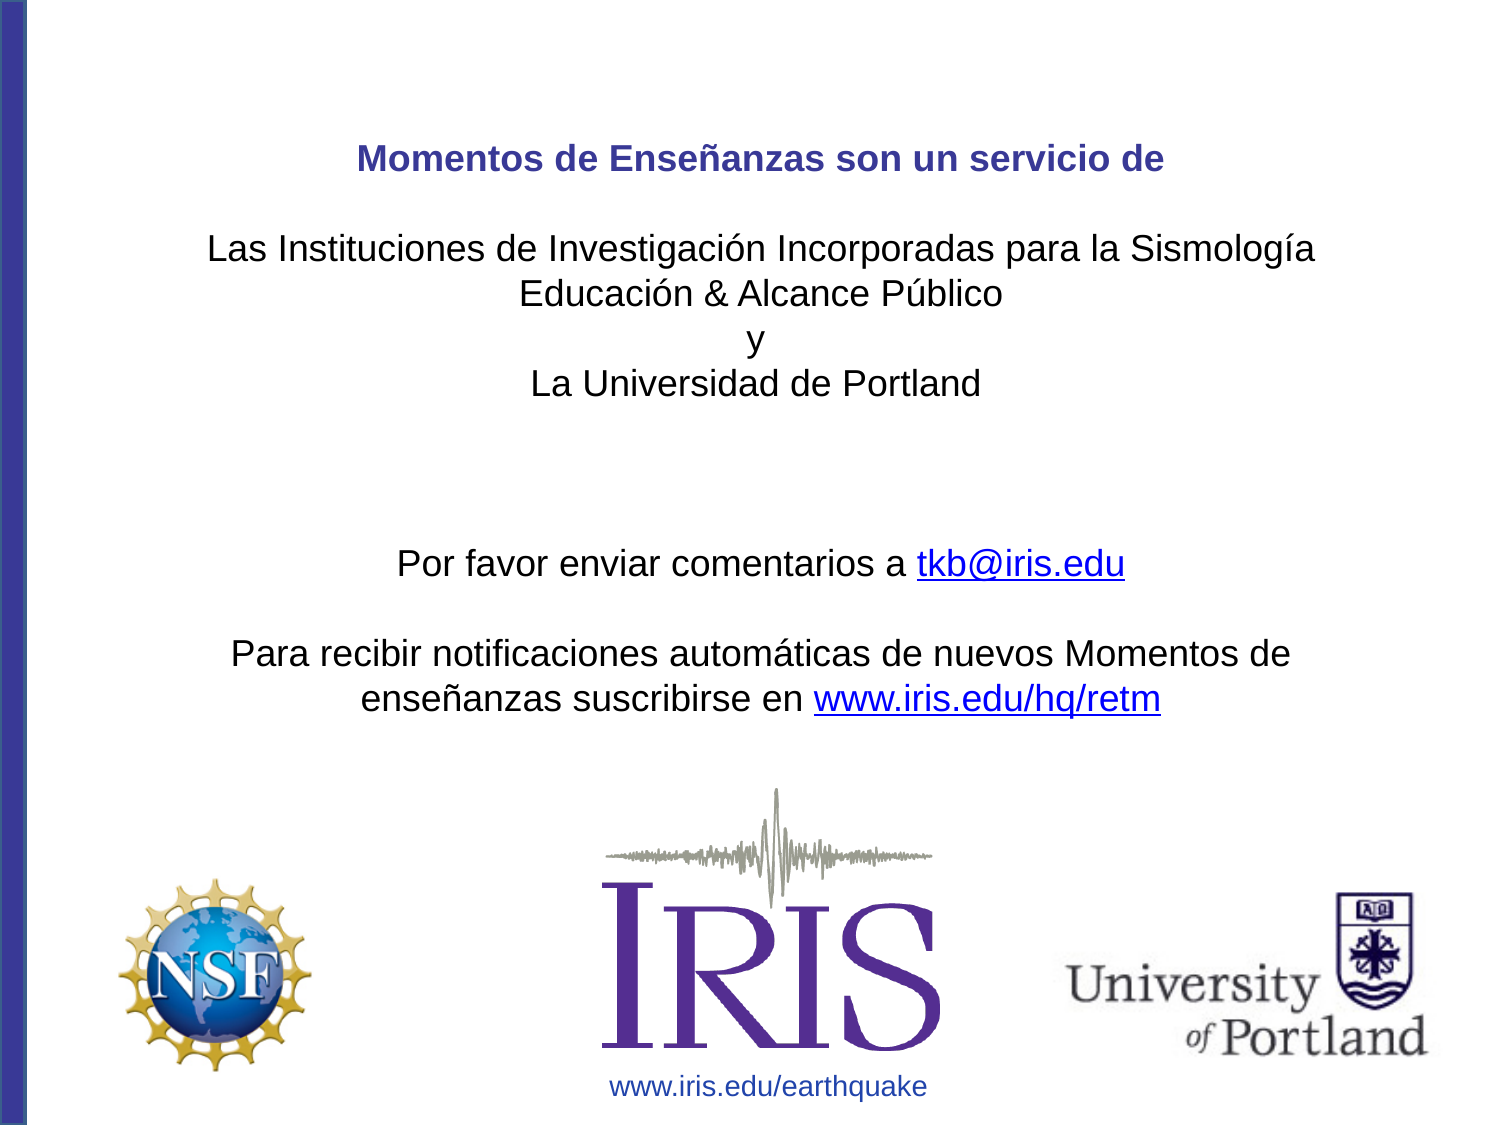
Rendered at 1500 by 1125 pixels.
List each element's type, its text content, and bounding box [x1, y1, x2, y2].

picture [1049, 863, 1447, 1074]
picture [602, 788, 941, 1051]
text_box www.iris.edu/earthquake [562, 1060, 975, 1110]
text_box [0, 0, 27, 1125]
text_box Momentos de Enseñanzas son un servicio de Las Instituciones de Investigación Incorporadas para la Sismología Educación & Alcance Público y La Universidad de Portland Por favor enviar comentarios a tkb@iris.edu Para recibir notificaciones automáticas de nuevos Momentos de enseñanzas suscribirse en www.iris.edu/hq/retm [116, 126, 1406, 772]
picture [116, 875, 314, 1074]
